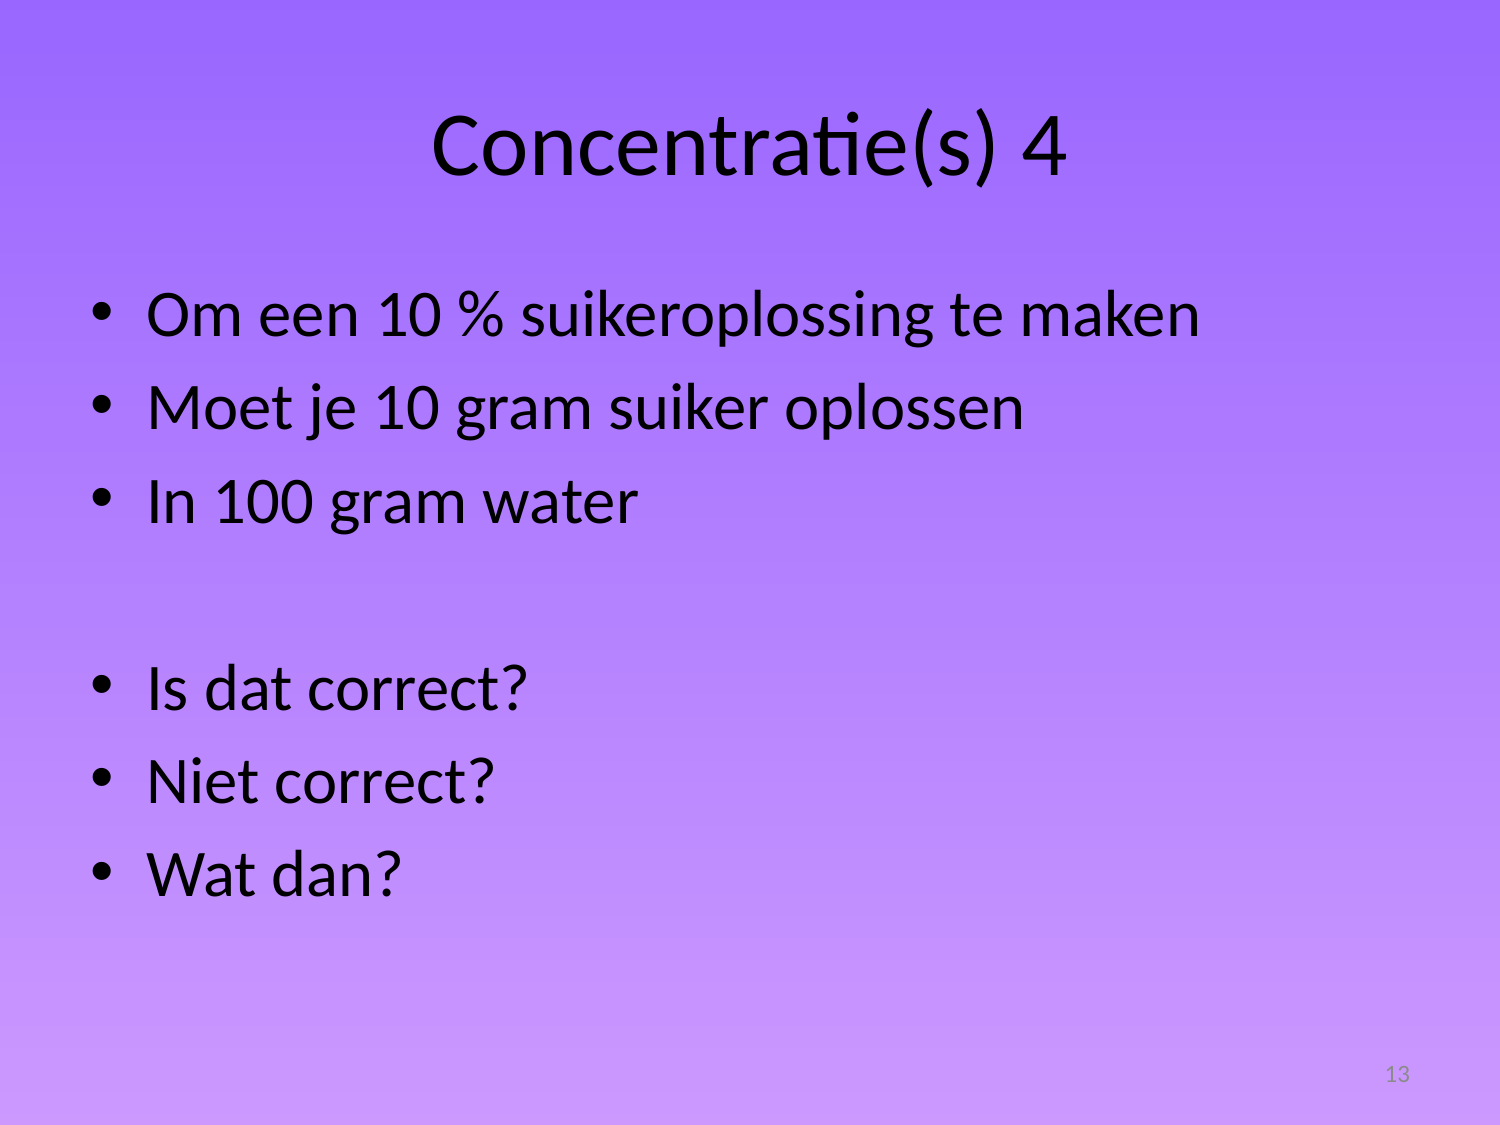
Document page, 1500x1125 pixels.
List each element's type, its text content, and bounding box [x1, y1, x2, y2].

title Concentratie(s) 4 [75, 45, 1425, 233]
list Om een 10 % suikeroplossing te maken Moet je 10 gram suiker oplossen In 100 gram water Is dat correct? Niet correct? Wat dan? [75, 262, 1425, 1005]
slide_number 13 [1074, 1042, 1425, 1103]
